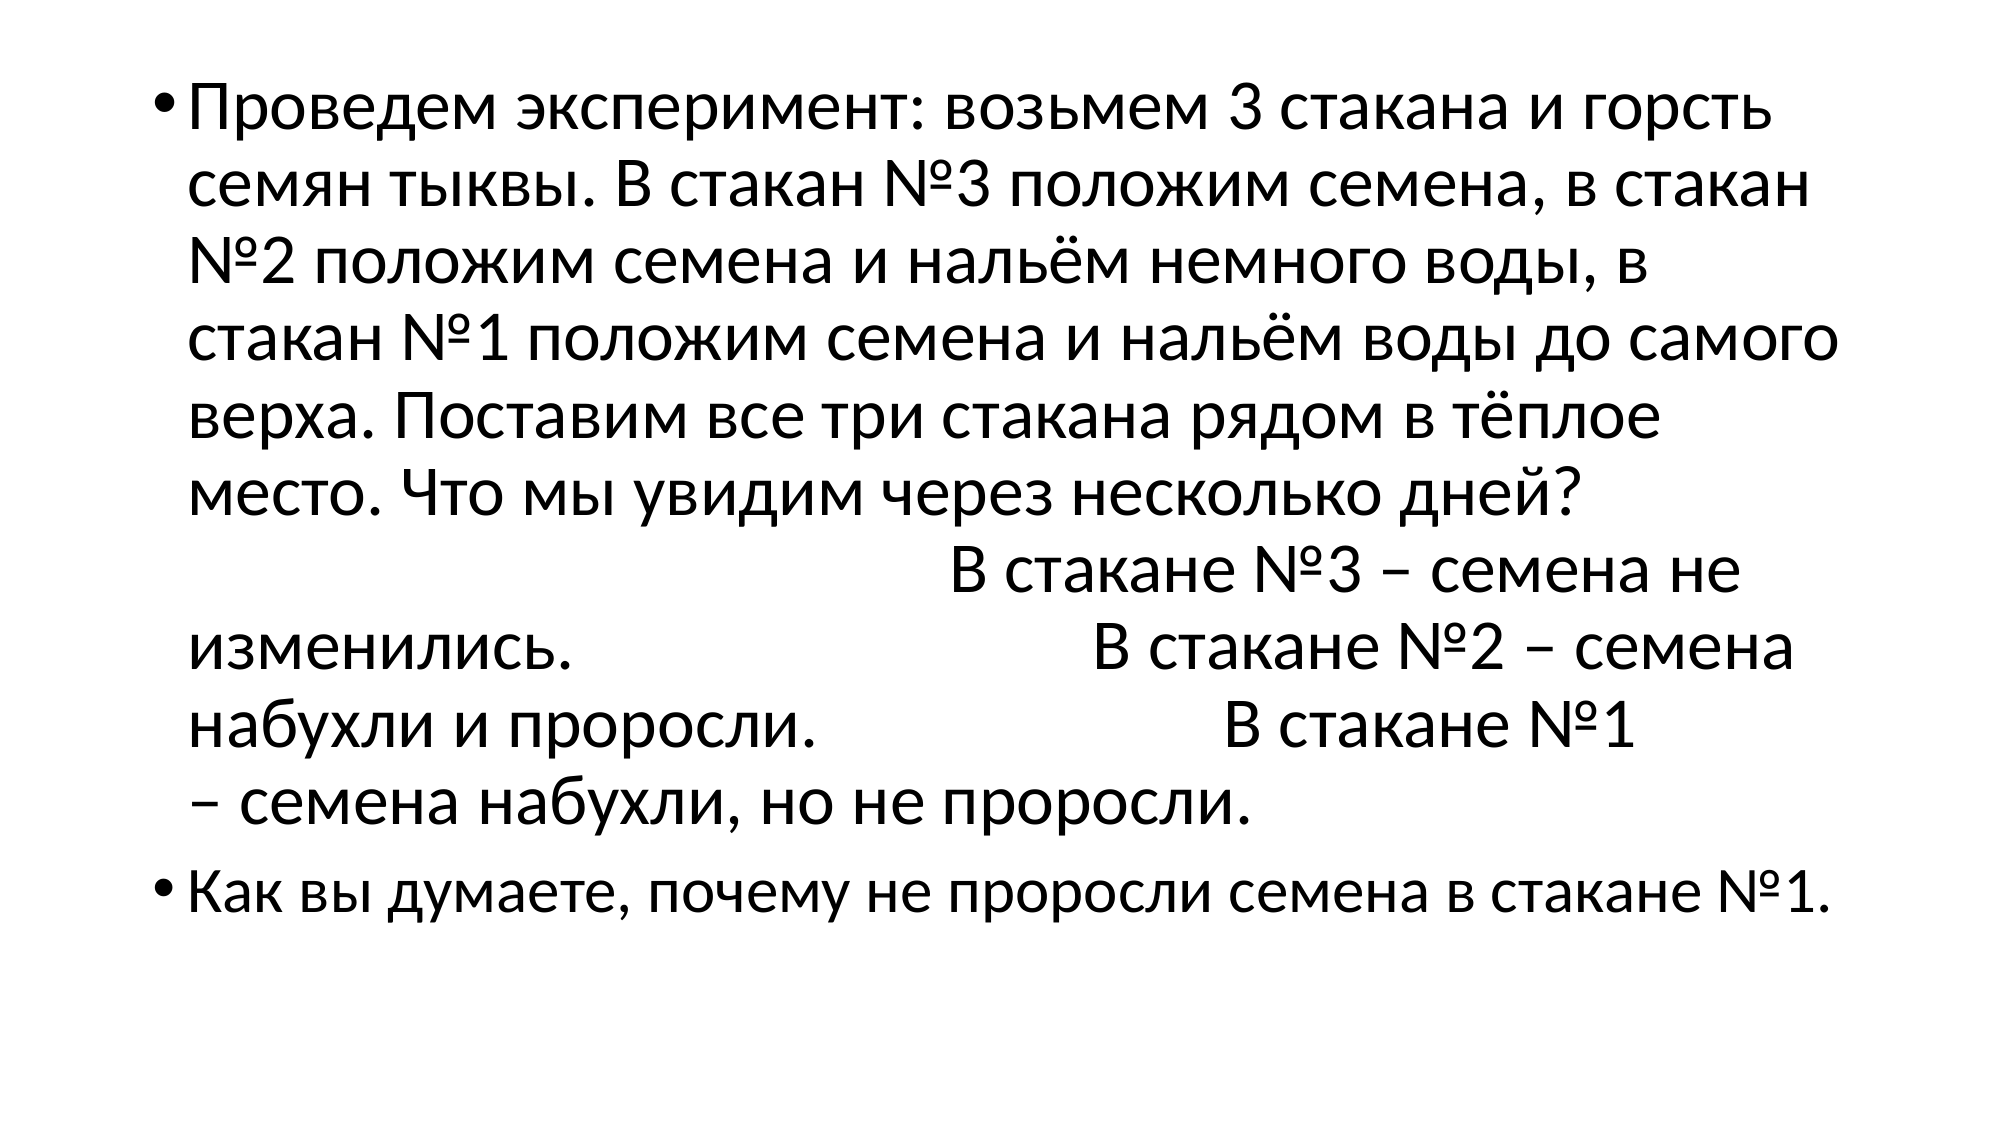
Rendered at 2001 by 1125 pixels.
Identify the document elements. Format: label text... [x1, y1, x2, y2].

list Проведем эксперимент: возьмем 3 стакана и горсть семян тыквы. В стакан №3 положим семена, в стакан №2 положим семена и нальём немного воды, в стакан №1 положим семена и нальём воды до самого верха. Поставим все три стакана рядом в тёплое место. Что мы увидим через несколько дней? В стакане №3 – семена не изменились. В стакане №2 – семена набухли и проросли. В стакане №1 – семена набухли, но не проросли. Как вы думаете, почему не проросли семена в стакане №1. [137, 59, 1863, 1082]
